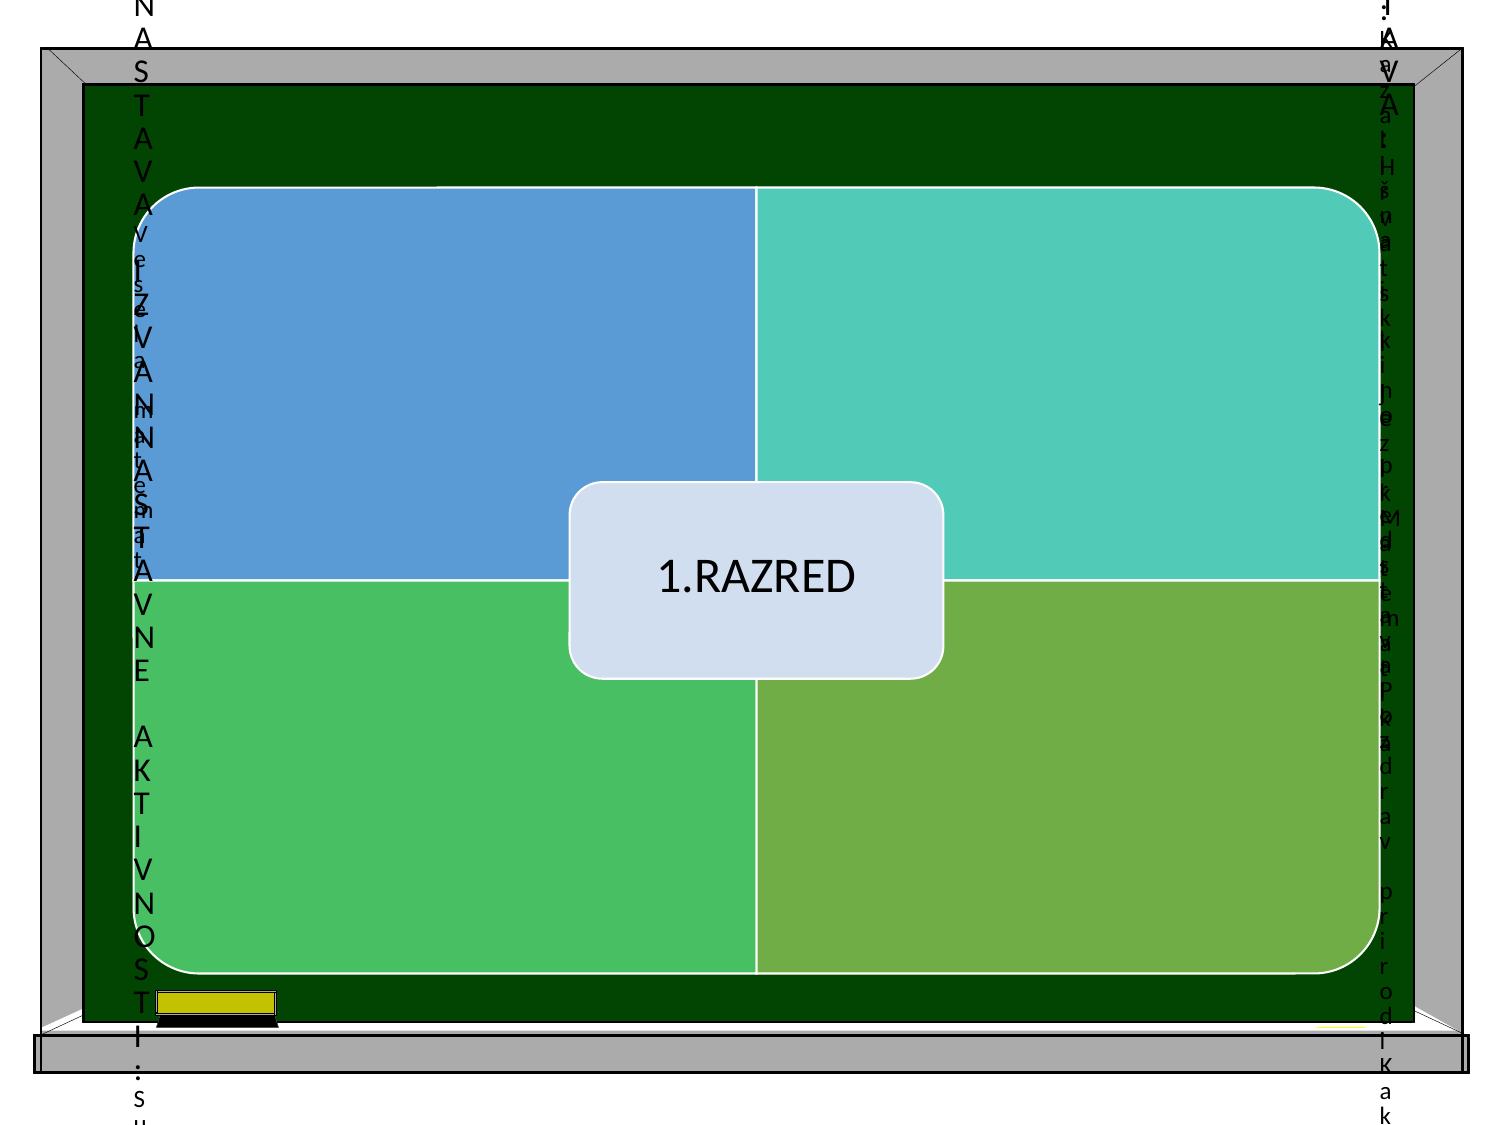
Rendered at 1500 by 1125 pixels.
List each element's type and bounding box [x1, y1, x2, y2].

text_box [133, 187, 1380, 974]
text_box [0, 0, 1419, 75]
